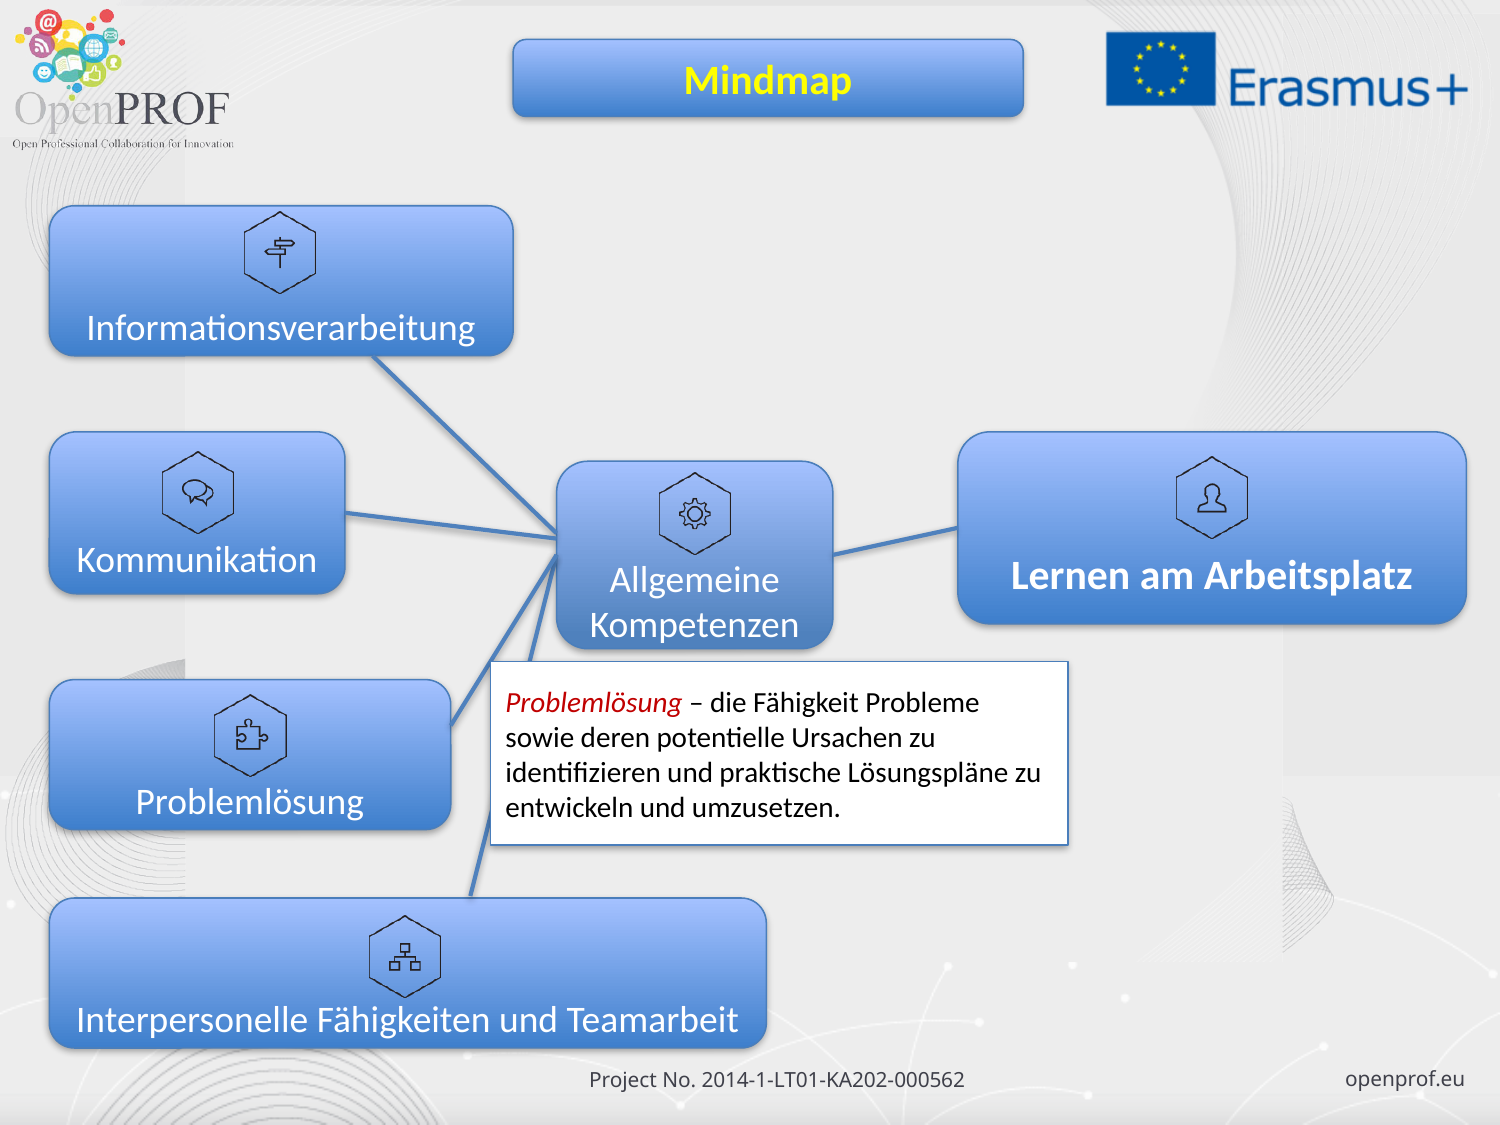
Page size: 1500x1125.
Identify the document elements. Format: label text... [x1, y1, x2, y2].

text_box Problemlösung – die Fähigkeit Probleme sowie deren potentielle Ursachen zu identifizieren und praktische Lösungspläne zu entwickeln und umzusetzen. [771, 661, 1069, 846]
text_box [771, 460, 958, 649]
text_box Lernen am Arbeitsplatz [957, 431, 1468, 625]
picture [0, 0, 1500, 1125]
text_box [49, 205, 767, 1049]
text_box Mindmap [512, 38, 1025, 118]
